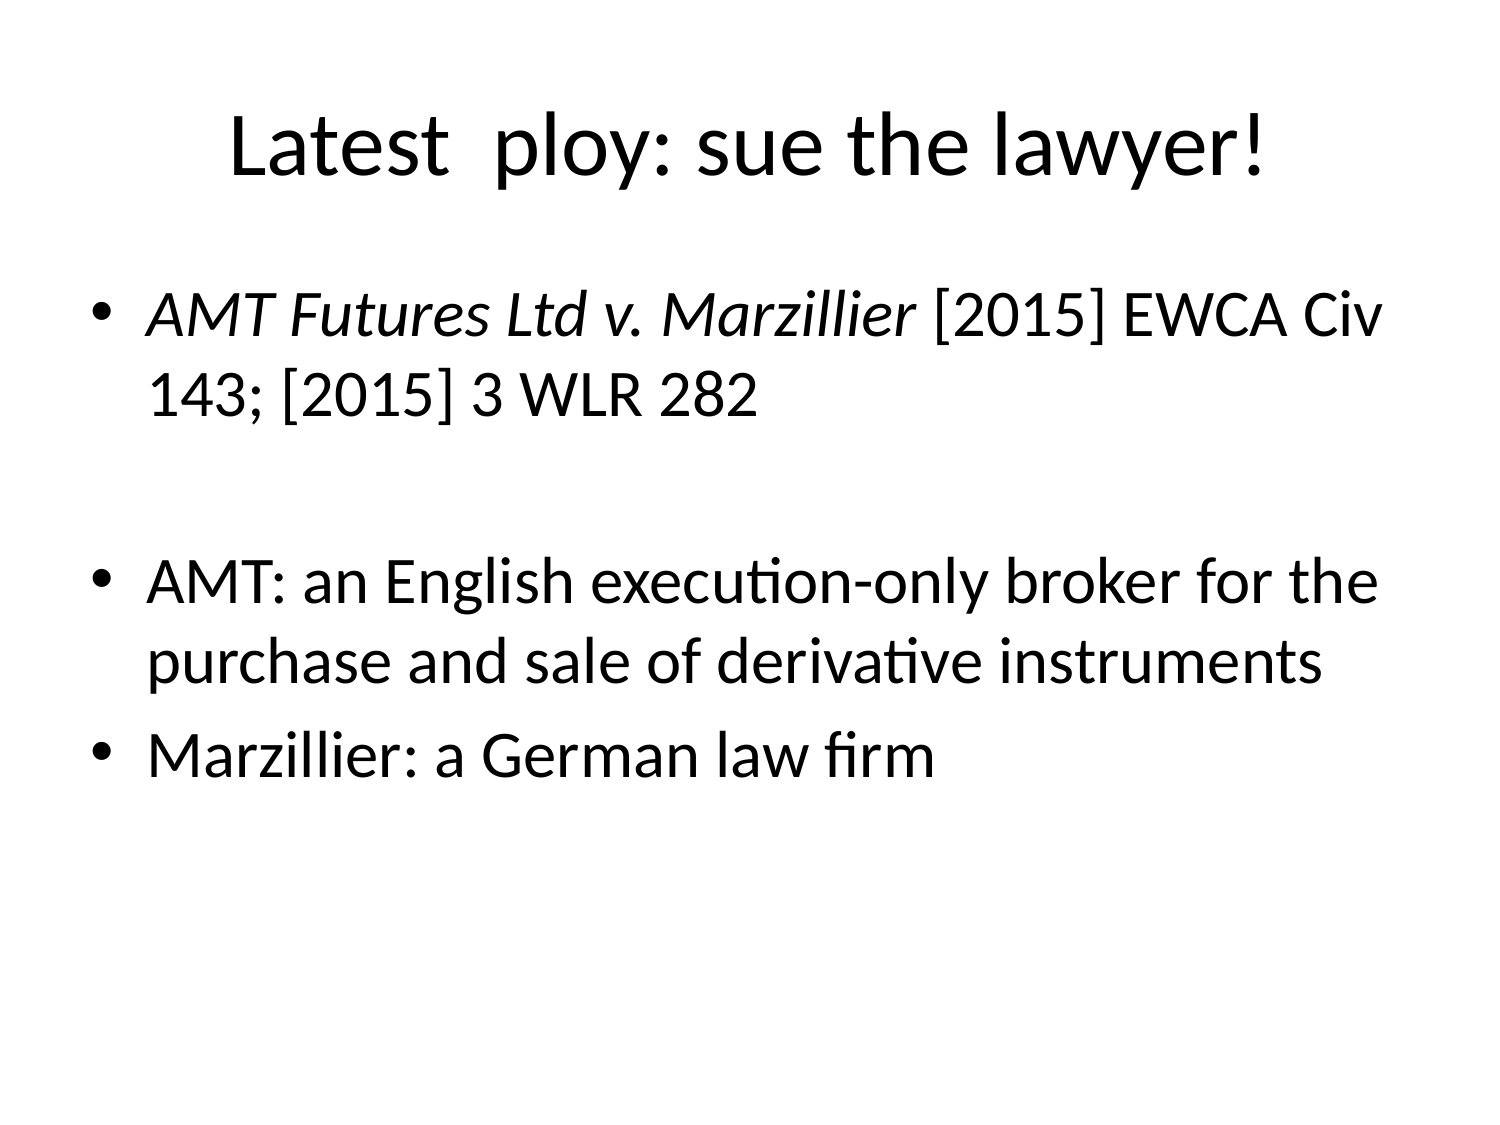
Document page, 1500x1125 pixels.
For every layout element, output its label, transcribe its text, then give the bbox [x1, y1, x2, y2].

title Latest ploy: sue the lawyer! [75, 45, 1425, 233]
list AMT Futures Ltd v. Marzillier [2015] EWCA Civ 143; [2015] 3 WLR 282 AMT: an English execution-only broker for the purchase and sale of derivative instruments Marzillier: a German law firm [75, 262, 1425, 1005]
